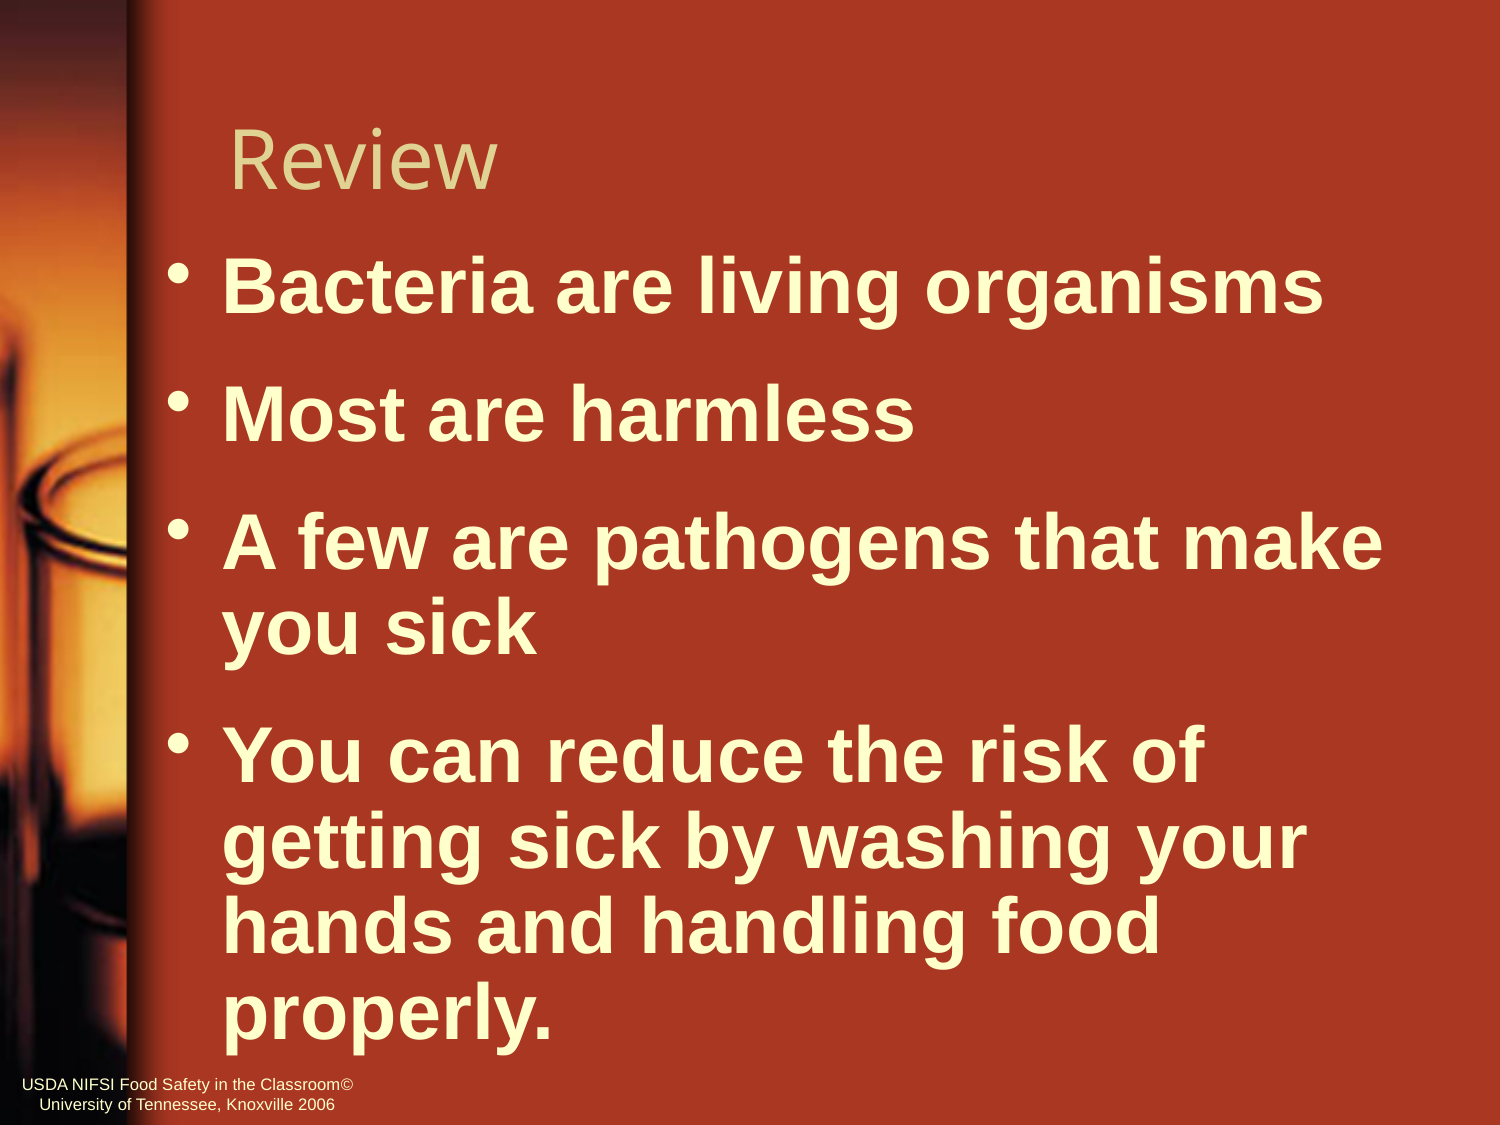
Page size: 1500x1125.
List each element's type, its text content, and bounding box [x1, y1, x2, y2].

title Review [212, 74, 1388, 237]
picture [0, 0, 1500, 1125]
list Bacteria are living organisms Most are harmless A few are pathogens that make you sick You can reduce the risk of getting sick by washing your hands and handling food properly. [149, 237, 1463, 1088]
text_box USDA NIFSI Food Safety in the Classroom© University of Tennessee, Knoxville 2006 [0, 1049, 475, 1125]
